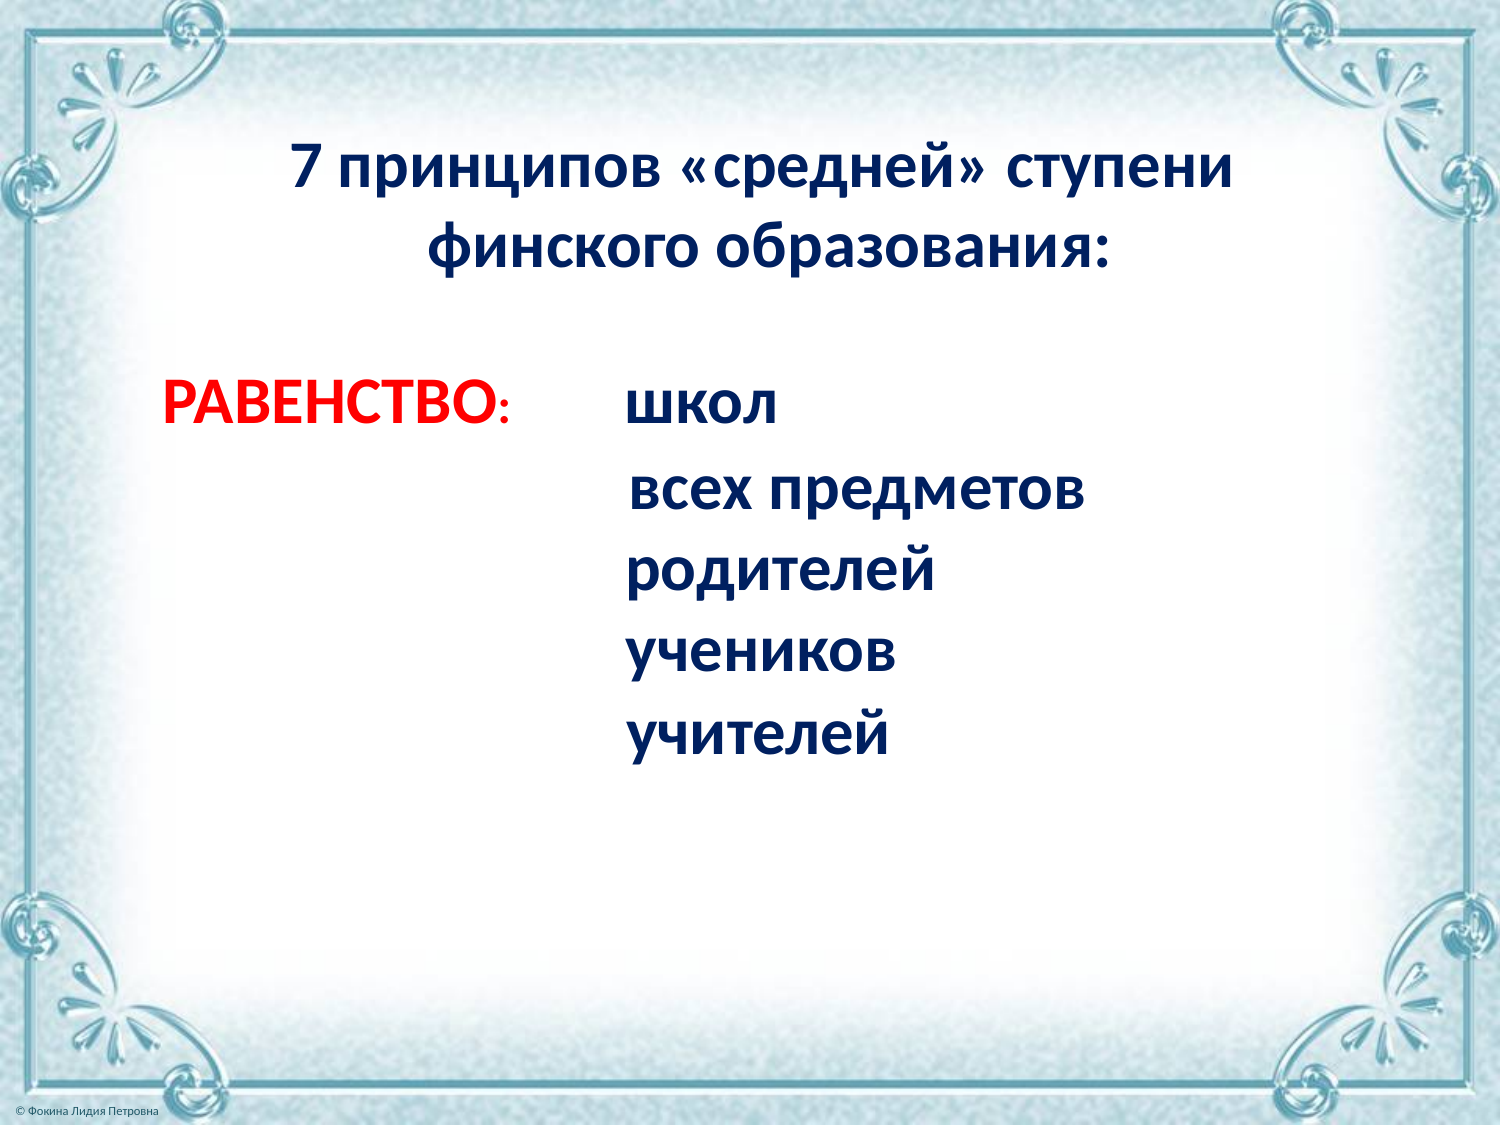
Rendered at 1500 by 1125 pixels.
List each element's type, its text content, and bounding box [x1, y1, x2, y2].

text_box школ [609, 349, 794, 445]
text_box родителей [610, 516, 952, 612]
picture [0, 0, 1500, 1125]
text_box учителей [611, 680, 906, 776]
text_box учеников [610, 597, 913, 693]
text_box РАВЕНСТВО: [147, 349, 609, 445]
text_box всех предметов [614, 435, 1103, 531]
text_box 7 принципов «средней» ступени финского образования: [102, 113, 1438, 289]
